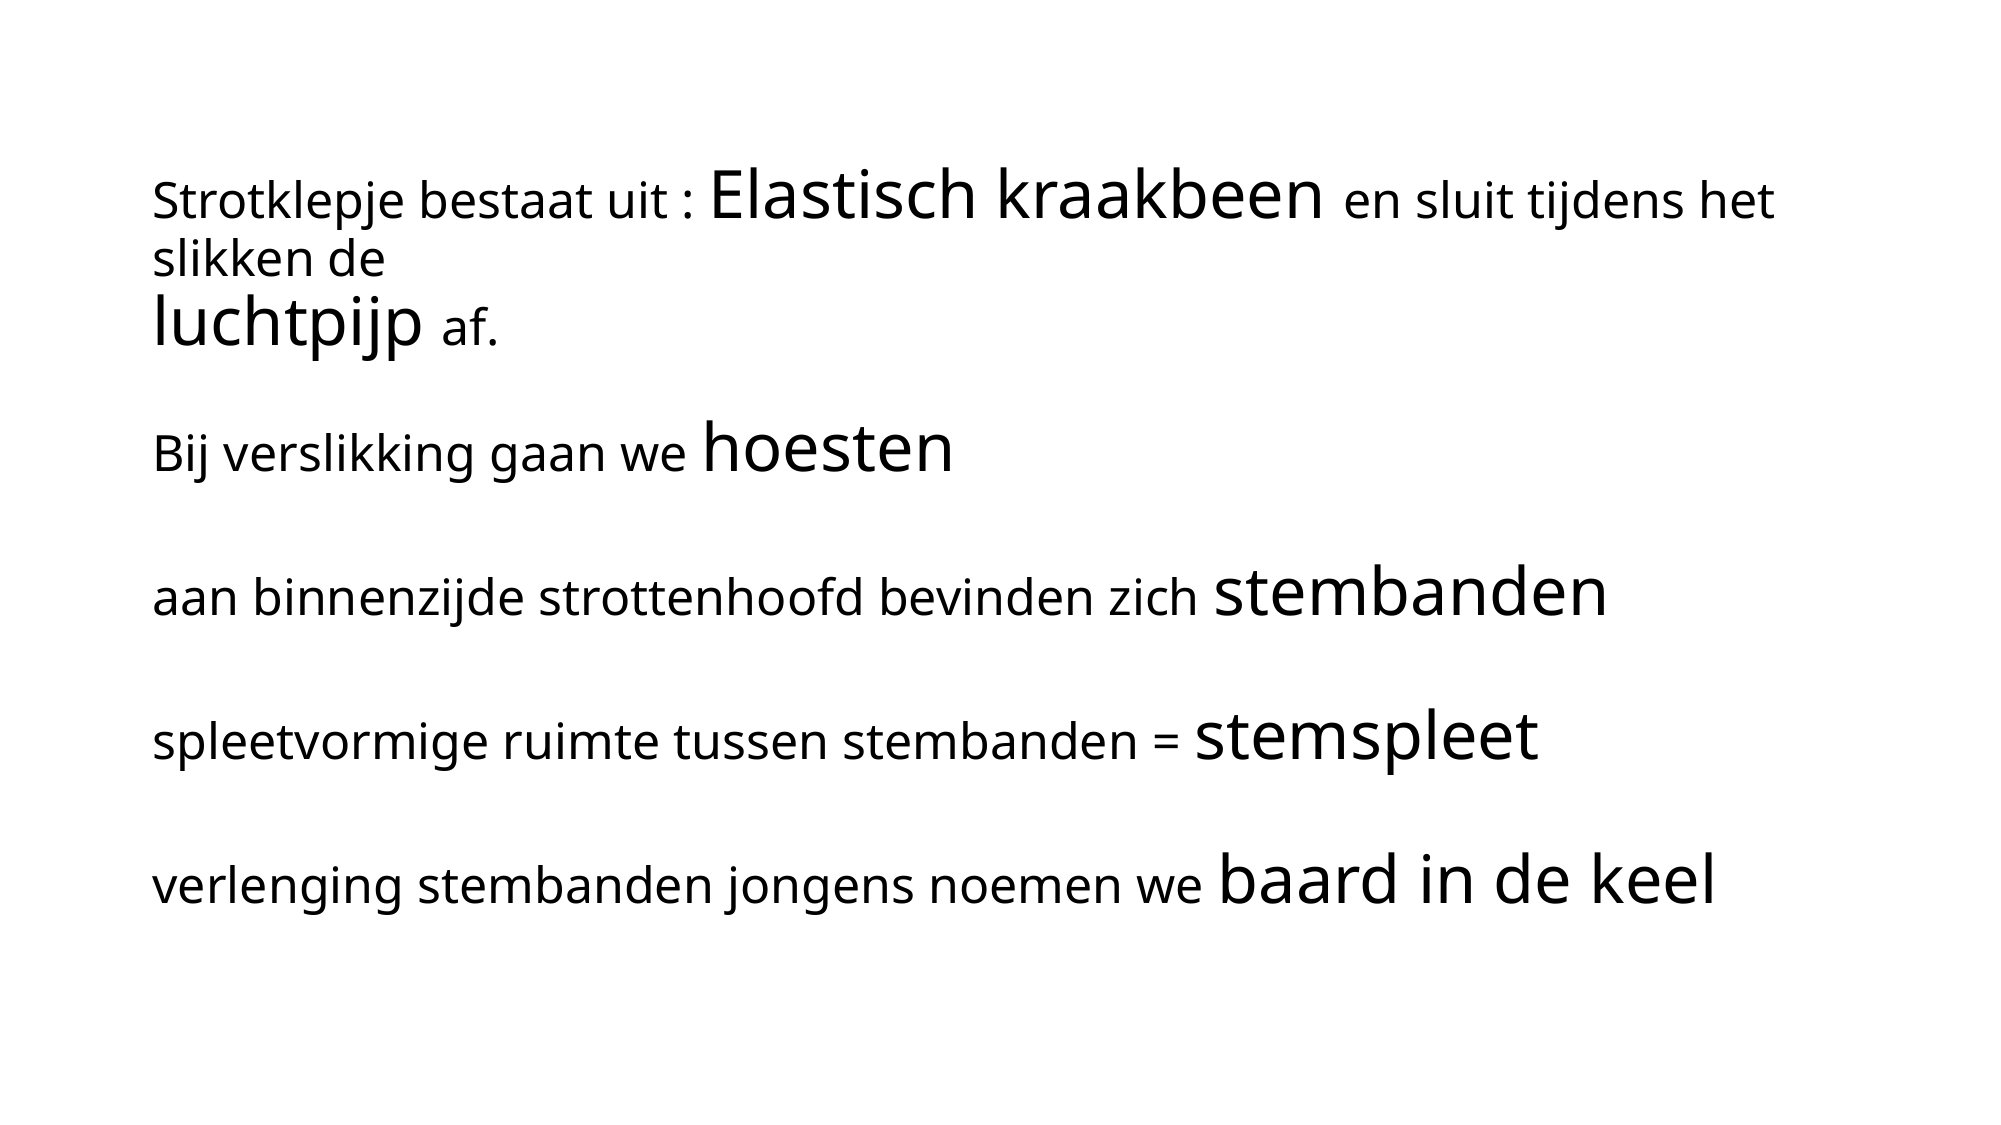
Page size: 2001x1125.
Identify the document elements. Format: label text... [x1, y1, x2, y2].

title Strotklepje bestaat uit : Elastisch kraakbeen en sluit tijdens het slikken de luchtpijp af. Bij verslikking gaan we hoesten aan binnenzijde strottenhoofd bevinden zich stembanden spleetvormige ruimte tussen stembanden = stemspleet verlenging stembanden jongens noemen we baard in de keel [137, 59, 1863, 1080]
